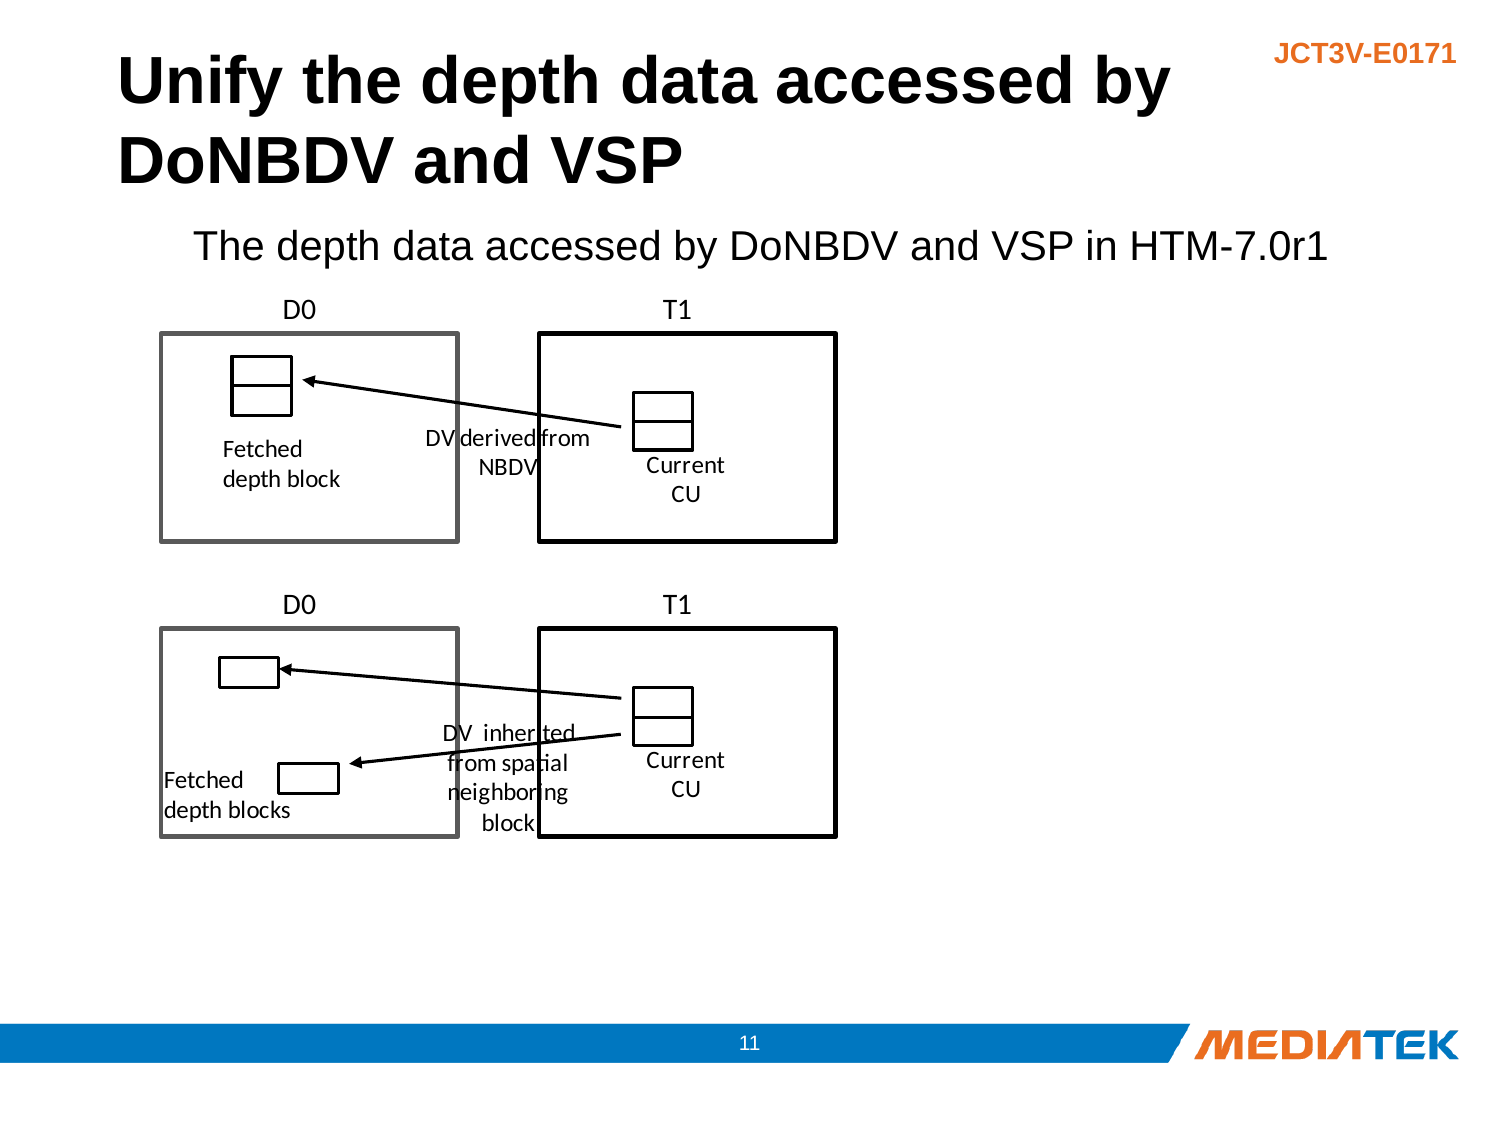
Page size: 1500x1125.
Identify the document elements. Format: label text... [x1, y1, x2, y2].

picture [147, 280, 839, 847]
picture [789, 1023, 1459, 1063]
title Unify the depth data accessed by DoNBDV and VSP [101, 62, 1466, 172]
slide_number 10 [711, 1022, 789, 1090]
picture [0, 1023, 711, 1063]
list The depth data accessed by DoNBDV and VSP in HTM-7.0r1 [102, 210, 1425, 282]
